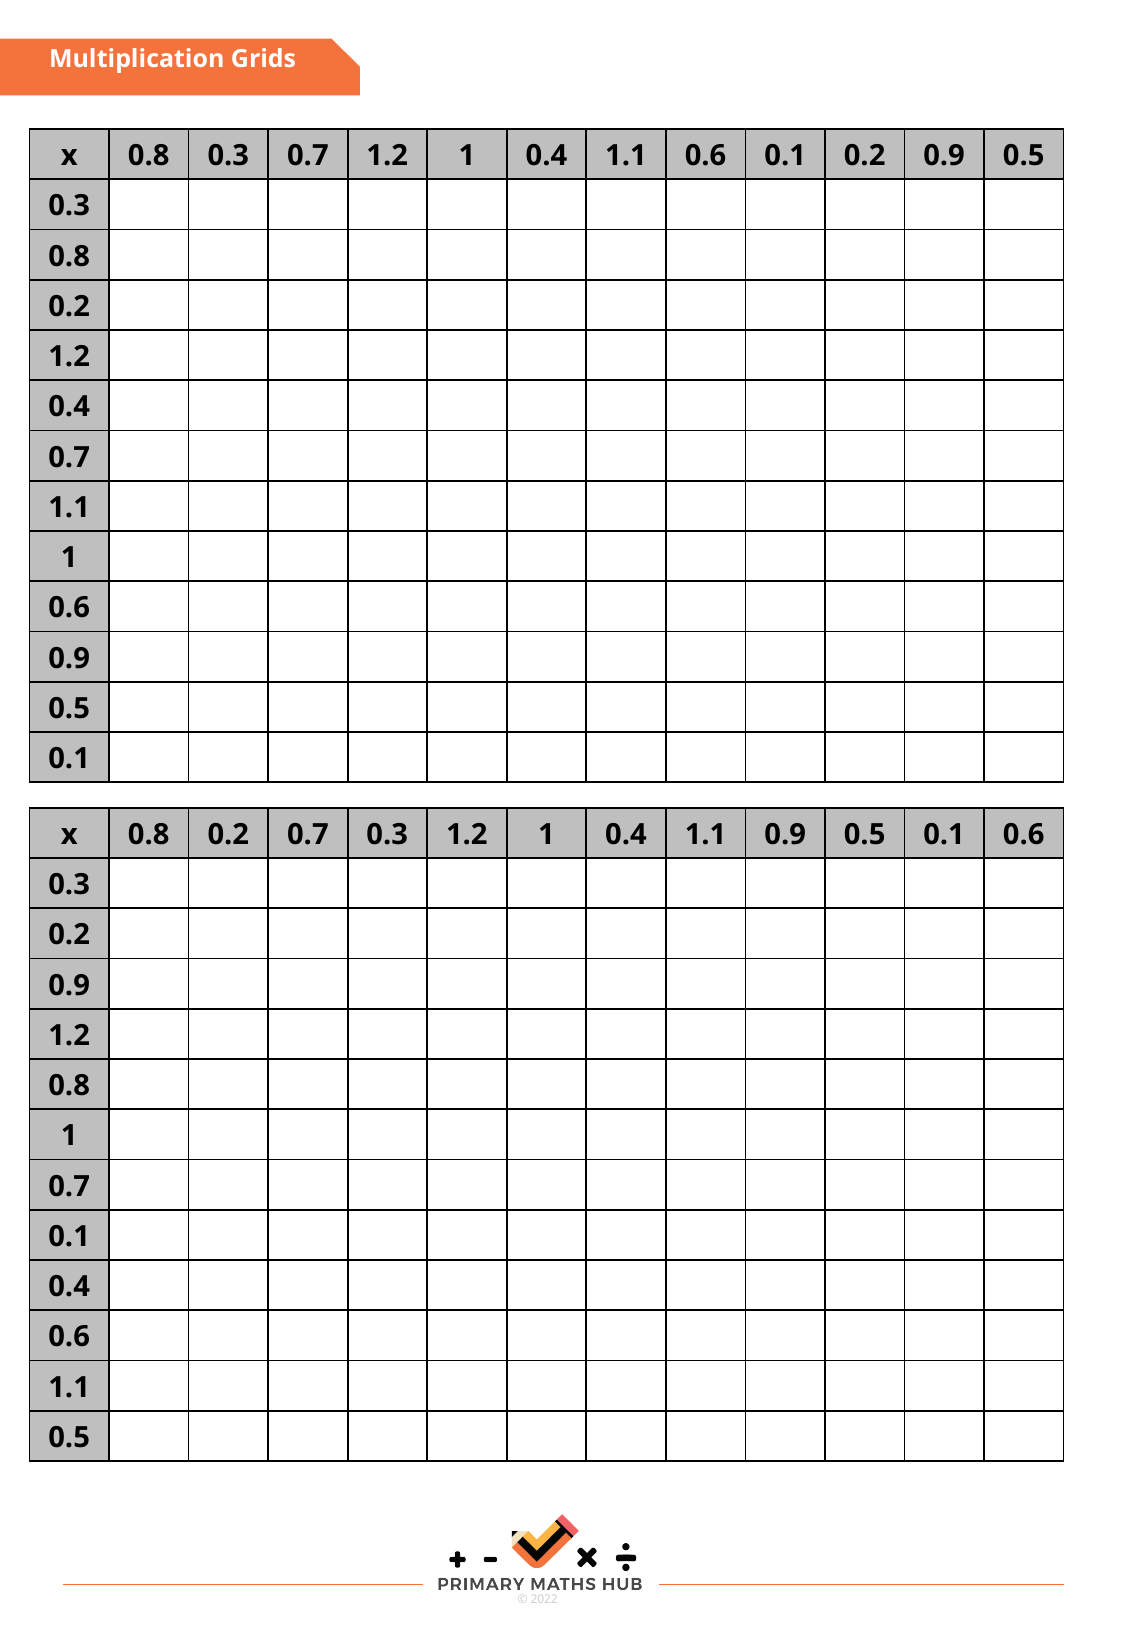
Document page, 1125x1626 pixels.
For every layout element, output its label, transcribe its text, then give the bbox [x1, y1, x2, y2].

table_cell [508, 959, 585, 1008]
table_cell [508, 859, 585, 907]
table_cell [985, 281, 1063, 329]
table_cell [905, 381, 983, 430]
table_cell [349, 1110, 426, 1159]
table_header 0.1 [746, 130, 824, 178]
table_cell [349, 381, 426, 430]
table_cell [985, 909, 1063, 958]
table_cell [905, 1110, 983, 1159]
table_cell [826, 1010, 904, 1058]
table_cell [667, 381, 745, 430]
table_cell [587, 1010, 665, 1058]
table_cell 0.5 [30, 683, 108, 731]
table_cell [428, 381, 506, 430]
table_cell [428, 180, 506, 229]
table_header 0.4 [508, 130, 585, 178]
table_cell [905, 909, 983, 958]
table_cell [985, 180, 1063, 229]
table_cell [428, 632, 506, 681]
table_cell [826, 1060, 904, 1108]
table_cell [826, 909, 904, 958]
table_header 1.1 [587, 130, 665, 178]
table_cell [826, 281, 904, 329]
table_header x [30, 809, 108, 857]
table_cell [587, 632, 665, 681]
table_cell [349, 180, 426, 229]
table_cell [826, 1211, 904, 1259]
table_cell [667, 431, 745, 480]
table_cell [667, 959, 745, 1008]
table_cell [826, 482, 904, 530]
table_cell [428, 1060, 506, 1108]
table_cell [746, 230, 824, 279]
table_cell 1.2 [30, 331, 108, 379]
table_cell [587, 431, 665, 480]
table_cell [508, 1361, 585, 1410]
table_cell [905, 1060, 983, 1108]
table_cell [110, 1110, 188, 1159]
table_cell [508, 180, 585, 229]
table_cell [269, 1311, 347, 1360]
table_cell [349, 909, 426, 958]
table_cell 0.3 [30, 859, 108, 907]
table_cell [985, 632, 1063, 681]
table_cell [428, 859, 506, 907]
table_cell [667, 1261, 745, 1309]
table_cell [269, 431, 347, 480]
table_header 0.2 [189, 809, 267, 857]
table_cell [349, 959, 426, 1008]
table_cell [667, 1211, 745, 1259]
table_cell [587, 1412, 665, 1460]
table_cell [587, 1060, 665, 1108]
table_cell [349, 281, 426, 329]
table_cell [905, 582, 983, 631]
table_cell [905, 532, 983, 580]
table_header 0.1 [905, 809, 983, 857]
table_cell [667, 281, 745, 329]
table_cell [587, 1261, 665, 1309]
table_header 0.5 [826, 809, 904, 857]
table_cell [667, 1311, 745, 1360]
table_cell [985, 1110, 1063, 1159]
table_cell [269, 180, 347, 229]
table_cell [667, 230, 745, 279]
table_cell [428, 431, 506, 480]
table_cell [985, 959, 1063, 1008]
table_cell [587, 1211, 665, 1259]
table_cell [269, 632, 347, 681]
table_cell [508, 532, 585, 580]
table_cell [826, 683, 904, 731]
table_cell [110, 683, 188, 731]
table_cell 0.6 [30, 1311, 108, 1360]
table_cell [985, 1211, 1063, 1259]
table_cell [587, 1110, 665, 1159]
table_cell [110, 482, 188, 530]
table_cell [905, 1211, 983, 1259]
table_cell [587, 381, 665, 430]
table_cell [746, 632, 824, 681]
table_cell [349, 1412, 426, 1460]
table_cell [428, 230, 506, 279]
table_cell [746, 1211, 824, 1259]
table_cell [826, 1412, 904, 1460]
table_cell [189, 532, 267, 580]
table_cell [269, 482, 347, 530]
table_cell [667, 733, 745, 781]
table_cell [428, 1211, 506, 1259]
table_cell [110, 1311, 188, 1360]
table_cell [189, 482, 267, 530]
table_cell [110, 381, 188, 430]
table_cell [349, 1160, 426, 1209]
table_cell [269, 859, 347, 907]
table_cell [826, 180, 904, 229]
table_cell [905, 733, 983, 781]
table_cell [508, 683, 585, 731]
table_cell [746, 1261, 824, 1309]
table_cell [349, 1261, 426, 1309]
table_cell [428, 281, 506, 329]
table_cell 1 [30, 532, 108, 580]
table_cell [826, 230, 904, 279]
table_cell [746, 532, 824, 580]
table_cell [428, 582, 506, 631]
table_header 0.6 [667, 130, 745, 178]
table_cell [746, 909, 824, 958]
table_cell [746, 1010, 824, 1058]
table_cell [985, 1261, 1063, 1309]
table_cell [269, 1010, 347, 1058]
table_cell [746, 683, 824, 731]
table_cell [428, 1110, 506, 1159]
table_cell [189, 1412, 267, 1460]
table_cell [905, 1361, 983, 1410]
table_cell [508, 1311, 585, 1360]
table_cell [189, 331, 267, 379]
table_cell [746, 281, 824, 329]
table_header 1.2 [349, 130, 426, 178]
table_cell 0.1 [30, 1211, 108, 1259]
table_cell [110, 1211, 188, 1259]
table_header 0.3 [189, 130, 267, 178]
table_cell 0.8 [30, 1060, 108, 1108]
table_cell [905, 1412, 983, 1460]
table_cell [905, 683, 983, 731]
table_cell [905, 1010, 983, 1058]
table_cell [746, 1311, 824, 1360]
table_cell [587, 1311, 665, 1360]
table_cell [189, 1361, 267, 1410]
table_cell [189, 582, 267, 631]
table_cell [587, 482, 665, 530]
table_cell [905, 431, 983, 480]
table_cell [985, 1160, 1063, 1209]
table_cell [428, 1412, 506, 1460]
table_cell [428, 1311, 506, 1360]
table_cell 0.3 [30, 180, 108, 229]
table_cell [905, 1160, 983, 1209]
table_cell [110, 632, 188, 681]
table_cell [905, 959, 983, 1008]
table_cell [746, 1060, 824, 1108]
table_cell [269, 1261, 347, 1309]
table_cell [110, 1412, 188, 1460]
table_cell [269, 1110, 347, 1159]
table_cell [428, 959, 506, 1008]
table_cell [428, 1160, 506, 1209]
table_cell [189, 959, 267, 1008]
table_cell [905, 1261, 983, 1309]
table_cell [508, 733, 585, 781]
table_cell [189, 1010, 267, 1058]
table_cell [587, 1361, 665, 1410]
table_cell [508, 632, 585, 681]
table_cell [508, 1160, 585, 1209]
table_cell [587, 281, 665, 329]
table_cell 1.1 [30, 1361, 108, 1410]
table_cell [826, 859, 904, 907]
table_cell [508, 909, 585, 958]
table_cell [508, 1110, 585, 1159]
table_cell [985, 431, 1063, 480]
table_cell [587, 532, 665, 580]
table_cell [269, 1412, 347, 1460]
table_header 0.4 [587, 809, 665, 857]
table_cell [189, 1261, 267, 1309]
table_cell [985, 1010, 1063, 1058]
table_cell [110, 1060, 188, 1108]
table_cell 0.6 [30, 582, 108, 631]
table_header 0.2 [826, 130, 904, 178]
table_cell [349, 1361, 426, 1410]
table_header 0.8 [110, 130, 188, 178]
table_cell [746, 859, 824, 907]
table_cell [826, 431, 904, 480]
table_cell [746, 1361, 824, 1410]
table_cell [587, 331, 665, 379]
table_cell [269, 582, 347, 631]
table_cell [587, 733, 665, 781]
table_cell [508, 1060, 585, 1108]
table_cell [110, 532, 188, 580]
table_cell [508, 1261, 585, 1309]
table_cell [587, 582, 665, 631]
table_cell [667, 1060, 745, 1108]
table_cell [508, 381, 585, 430]
table_cell [349, 532, 426, 580]
table_cell [746, 381, 824, 430]
table_header 1.2 [428, 809, 506, 857]
table_cell [905, 230, 983, 279]
table_cell [985, 1311, 1063, 1360]
table_cell 0.9 [30, 959, 108, 1008]
table_cell 0.5 [30, 1412, 108, 1460]
table_cell [667, 532, 745, 580]
table_cell [587, 959, 665, 1008]
table_cell 0.4 [30, 1261, 108, 1309]
table_cell [189, 1311, 267, 1360]
table_cell [269, 230, 347, 279]
table_cell [667, 180, 745, 229]
table_cell [349, 431, 426, 480]
table_cell [667, 1412, 745, 1460]
table_cell [110, 1160, 188, 1209]
table_cell [587, 909, 665, 958]
table_cell [428, 733, 506, 781]
table_cell [508, 331, 585, 379]
table_cell [985, 1060, 1063, 1108]
table_cell [189, 909, 267, 958]
table_cell [428, 909, 506, 958]
table_header 1.1 [667, 809, 745, 857]
table_cell [826, 733, 904, 781]
table_cell [826, 532, 904, 580]
table_cell [110, 431, 188, 480]
table_cell [508, 1211, 585, 1259]
table_cell [508, 482, 585, 530]
table_cell [667, 1361, 745, 1410]
table_cell [189, 1211, 267, 1259]
table_cell [667, 1110, 745, 1159]
table_cell [508, 281, 585, 329]
table_cell [985, 582, 1063, 631]
table_cell [905, 1311, 983, 1360]
table_cell [826, 582, 904, 631]
table_cell 0.8 [30, 230, 108, 279]
table_cell [269, 733, 347, 781]
table_cell [189, 632, 267, 681]
table_cell [428, 1361, 506, 1410]
table_cell [746, 482, 824, 530]
table_cell [110, 733, 188, 781]
table_cell [826, 1311, 904, 1360]
table_cell [508, 582, 585, 631]
table_cell [189, 1060, 267, 1108]
table_cell [826, 959, 904, 1008]
table_cell [349, 859, 426, 907]
table_cell [349, 1010, 426, 1058]
text_box Multiplication Grids [0, 37, 361, 97]
table_cell [349, 1311, 426, 1360]
table_cell [110, 331, 188, 379]
table_cell [746, 431, 824, 480]
table_cell [667, 909, 745, 958]
table_cell [985, 230, 1063, 279]
table_cell [349, 482, 426, 530]
table_cell [428, 683, 506, 731]
table_cell [349, 683, 426, 731]
table_cell [110, 859, 188, 907]
table_cell [189, 281, 267, 329]
table_cell [667, 1010, 745, 1058]
table_cell [985, 733, 1063, 781]
table_cell [985, 1412, 1063, 1460]
table_cell 0.7 [30, 1160, 108, 1209]
table_cell [269, 532, 347, 580]
table_cell [667, 1160, 745, 1209]
table_cell [826, 1110, 904, 1159]
table_cell [667, 331, 745, 379]
table_cell [905, 281, 983, 329]
table_cell [746, 331, 824, 379]
table_cell [826, 632, 904, 681]
table_cell [110, 281, 188, 329]
table_cell [189, 230, 267, 279]
table_cell [746, 1110, 824, 1159]
picture [432, 1512, 648, 1597]
table_cell [746, 733, 824, 781]
table_cell [349, 733, 426, 781]
table_cell 0.2 [30, 281, 108, 329]
table_header 0.3 [349, 809, 426, 857]
table_header 1 [428, 130, 506, 178]
table_cell [826, 1261, 904, 1309]
table_cell 1 [30, 1110, 108, 1159]
table_cell [985, 532, 1063, 580]
table_cell 0.4 [30, 381, 108, 430]
text_box © 2022 [429, 1584, 646, 1614]
table_cell [269, 331, 347, 379]
table_cell [587, 230, 665, 279]
table_cell [826, 381, 904, 430]
table_cell [110, 230, 188, 279]
table_cell [508, 431, 585, 480]
table_cell 0.7 [30, 431, 108, 480]
table_cell [905, 482, 983, 530]
table_header 0.8 [110, 809, 188, 857]
table_cell [269, 281, 347, 329]
table_cell [110, 582, 188, 631]
table_cell [428, 1010, 506, 1058]
table_cell [110, 1261, 188, 1309]
table_cell [189, 733, 267, 781]
table_cell [189, 180, 267, 229]
table_header 0.6 [985, 809, 1063, 857]
table_cell [110, 1361, 188, 1410]
table_cell [110, 909, 188, 958]
table_cell [667, 482, 745, 530]
table_cell [189, 431, 267, 480]
table_cell 0.2 [30, 909, 108, 958]
table_cell [746, 1160, 824, 1209]
table_cell [905, 331, 983, 379]
table_cell 0.9 [30, 632, 108, 681]
table_cell [905, 180, 983, 229]
table_cell [428, 482, 506, 530]
table_cell [269, 1160, 347, 1209]
table_cell [508, 230, 585, 279]
table_cell [587, 683, 665, 731]
table_cell [667, 632, 745, 681]
table_header 0.7 [269, 809, 347, 857]
table_cell [189, 683, 267, 731]
table_cell [985, 381, 1063, 430]
table_cell [746, 180, 824, 229]
table_cell [269, 1060, 347, 1108]
table_header x [30, 130, 108, 178]
table_header 1 [508, 809, 585, 857]
table_cell [269, 1361, 347, 1410]
table_cell 1.1 [30, 482, 108, 530]
table_cell [349, 632, 426, 681]
table_header 0.9 [746, 809, 824, 857]
table_cell [667, 582, 745, 631]
table_cell [349, 230, 426, 279]
table_cell [667, 859, 745, 907]
table_cell [110, 180, 188, 229]
table_cell [905, 859, 983, 907]
table_cell [746, 582, 824, 631]
table_cell [189, 1160, 267, 1209]
table_cell [189, 381, 267, 430]
table_cell [269, 909, 347, 958]
table_cell [428, 532, 506, 580]
table_cell [269, 1211, 347, 1259]
table_header 0.5 [985, 130, 1063, 178]
table_cell [428, 331, 506, 379]
table_cell [746, 959, 824, 1008]
table_cell [269, 381, 347, 430]
table_cell [189, 859, 267, 907]
table_cell [985, 331, 1063, 379]
table_cell [985, 1361, 1063, 1410]
table_cell [746, 1412, 824, 1460]
table_cell [349, 582, 426, 631]
table_cell [110, 1010, 188, 1058]
table_cell [826, 1160, 904, 1209]
table_cell [985, 683, 1063, 731]
table_cell [985, 859, 1063, 907]
table_cell [508, 1010, 585, 1058]
table_cell [905, 632, 983, 681]
table_header 0.9 [905, 130, 983, 178]
table_cell [349, 1211, 426, 1259]
table_cell [587, 180, 665, 229]
table_cell [269, 683, 347, 731]
table_cell 1.2 [30, 1010, 108, 1058]
table_cell [349, 1060, 426, 1108]
table_cell [667, 683, 745, 731]
table_cell 0.1 [30, 733, 108, 781]
table_header 0.7 [269, 130, 347, 178]
table_cell [508, 1412, 585, 1460]
table_cell [189, 1110, 267, 1159]
table_cell [826, 1361, 904, 1410]
table_cell [349, 331, 426, 379]
table_cell [269, 959, 347, 1008]
table_cell [110, 959, 188, 1008]
table_cell [587, 859, 665, 907]
table_cell [985, 482, 1063, 530]
table_cell [826, 331, 904, 379]
table_cell [428, 1261, 506, 1309]
table_cell [587, 1160, 665, 1209]
